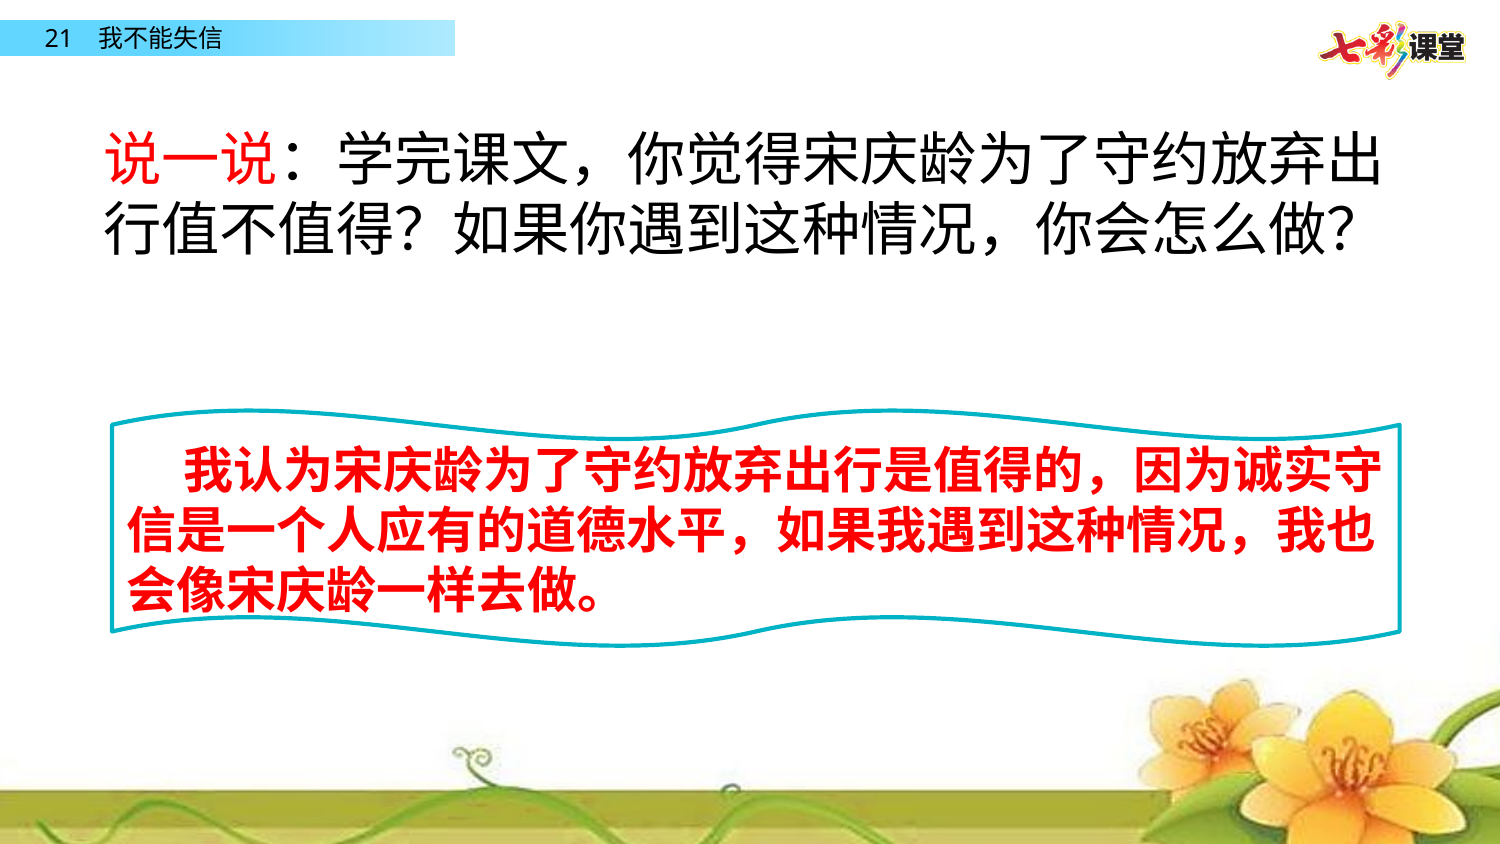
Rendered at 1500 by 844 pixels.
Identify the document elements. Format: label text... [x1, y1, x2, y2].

text_box 说一说：学完课文，你觉得宋庆龄为了守约放弃出行值不值得？如果你遇到这种情况，你会怎么做？ [88, 114, 1436, 270]
picture [0, 626, 1500, 844]
picture [1316, 20, 1468, 80]
text_box 我认为宋庆龄为了守约放弃出行是值得的，因为诚实守信是一个人应有的道德水平，如果我遇到这种情况，我也会像宋庆龄一样去做。 [109, 408, 1402, 648]
